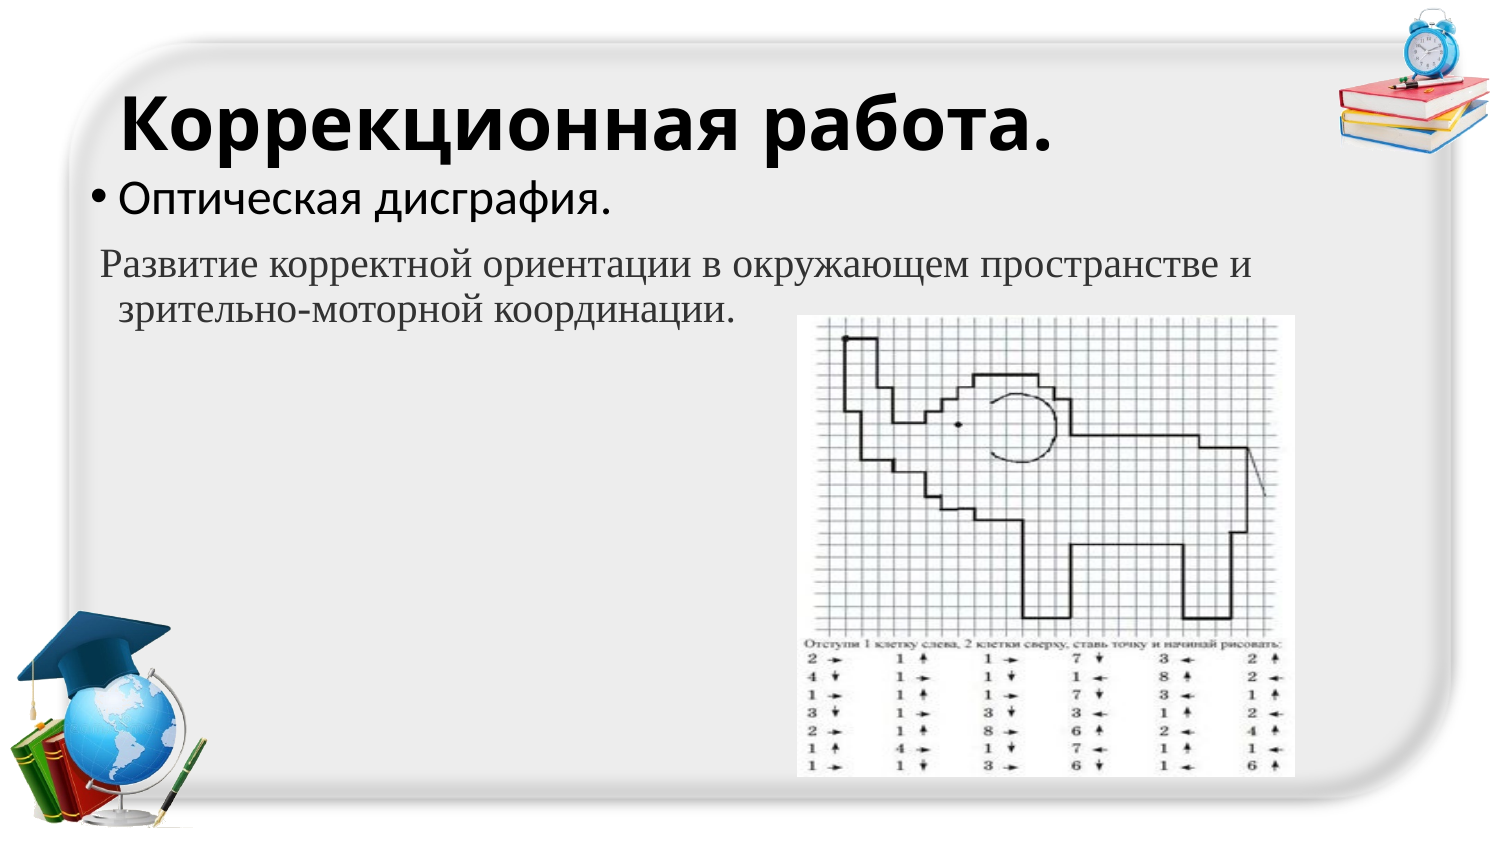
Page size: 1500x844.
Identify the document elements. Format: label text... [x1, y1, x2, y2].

picture [797, 315, 1295, 777]
list Оптическая дисграфия. Развитие корректной ориентации в окружающем пространстве и зрительно-моторной координации. [75, 164, 1425, 754]
title Коррекционная работа. [103, 44, 1397, 164]
picture [1316, 0, 1500, 167]
picture [0, 587, 241, 844]
